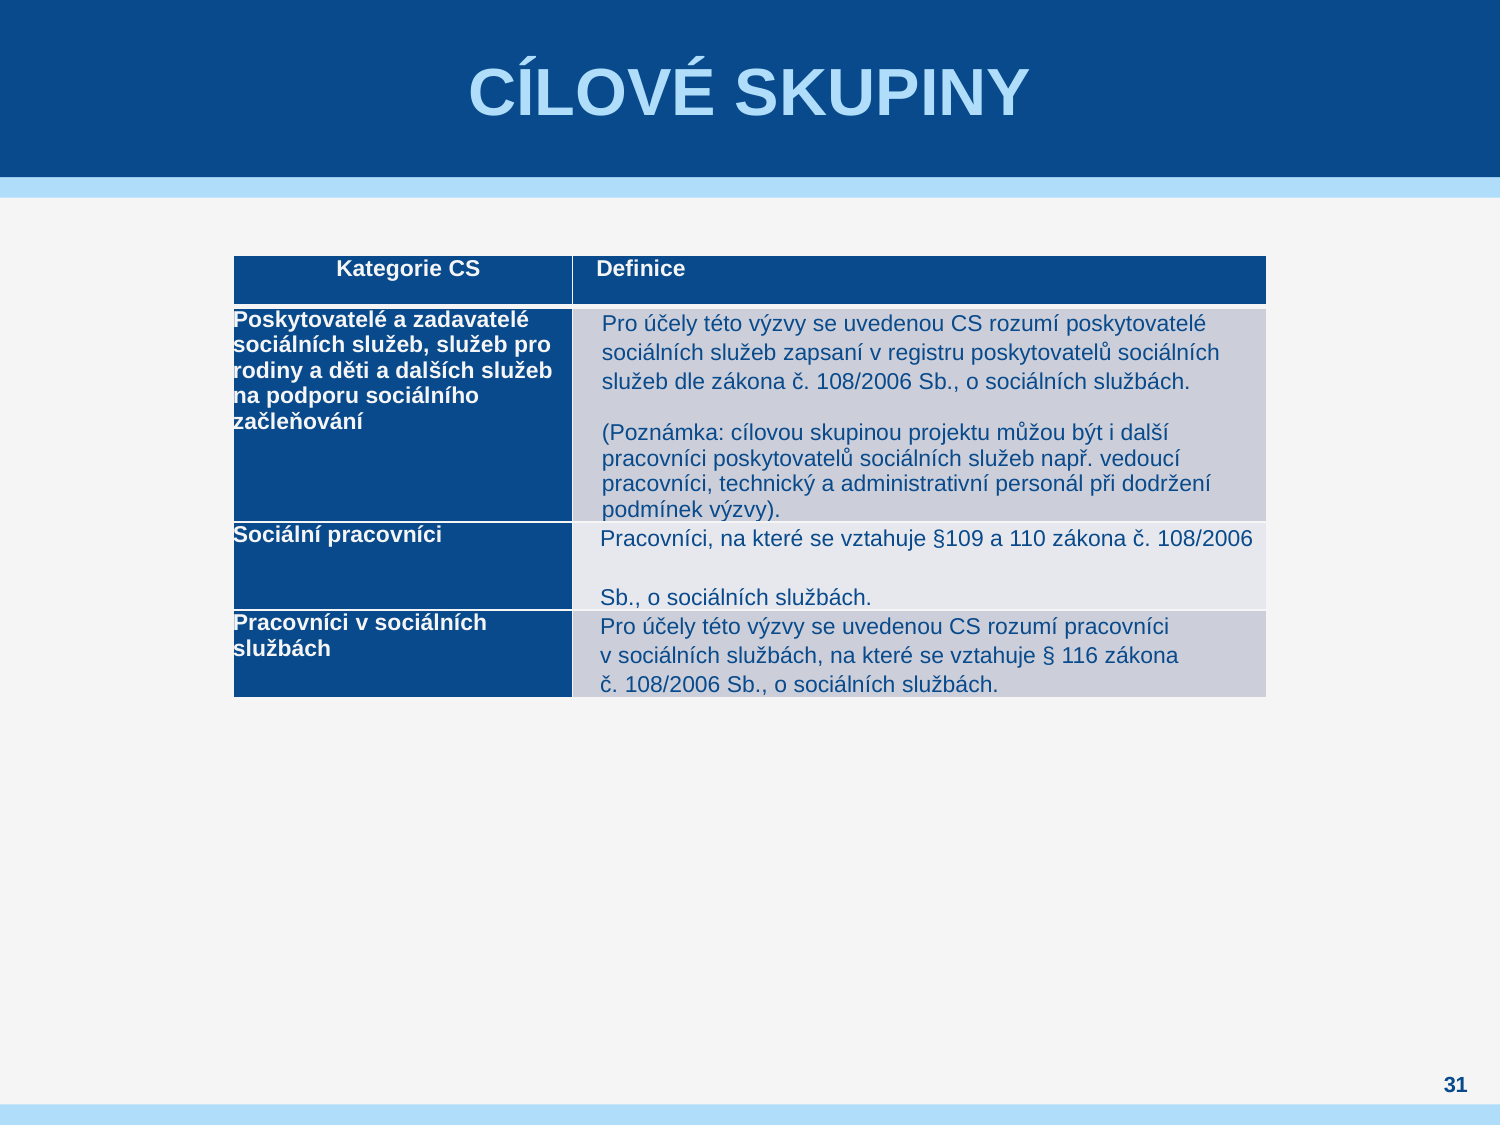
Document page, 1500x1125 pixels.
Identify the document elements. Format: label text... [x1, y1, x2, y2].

table_cell Pracovníci v sociálních službách [234, 611, 572, 697]
slide_number 31 [1417, 1068, 1495, 1099]
table_cell Sociální pracovníci [234, 523, 572, 609]
title Cílové skupiny [59, 0, 1441, 178]
table_header Definice [573, 256, 1266, 304]
table_cell Pro účely této výzvy se uvedenou CS rozumí pracovníci v sociálních službách, na které se vztahuje § 116 zákona č. 108/2006 Sb., o sociálních službách. [573, 611, 1266, 697]
table_header Kategorie CS [234, 256, 572, 304]
table_cell Poskytovatelé a zadavatelé sociálních služeb, služeb pro rodiny a děti a dalších služeb na podporu sociálního začleňování [234, 309, 572, 521]
table_cell Pracovníci, na které se vztahuje §109 a 110 zákona č. 108/2006 Sb., o sociálních službách. [573, 523, 1266, 609]
table_cell Pro účely této výzvy se uvedenou CS rozumí poskytovatelé sociálních služeb zapsaní v registru poskytovatelů sociálních služeb dle zákona č. 108/2006 Sb., o sociálních službách. (Poznámka: cílovou skupinou projektu můžou být i další pracovníci poskytovatelů sociálních služeb např. vedoucí pracovníci, technický a administrativní personál při dodržení podmínek výzvy). [573, 309, 1266, 521]
